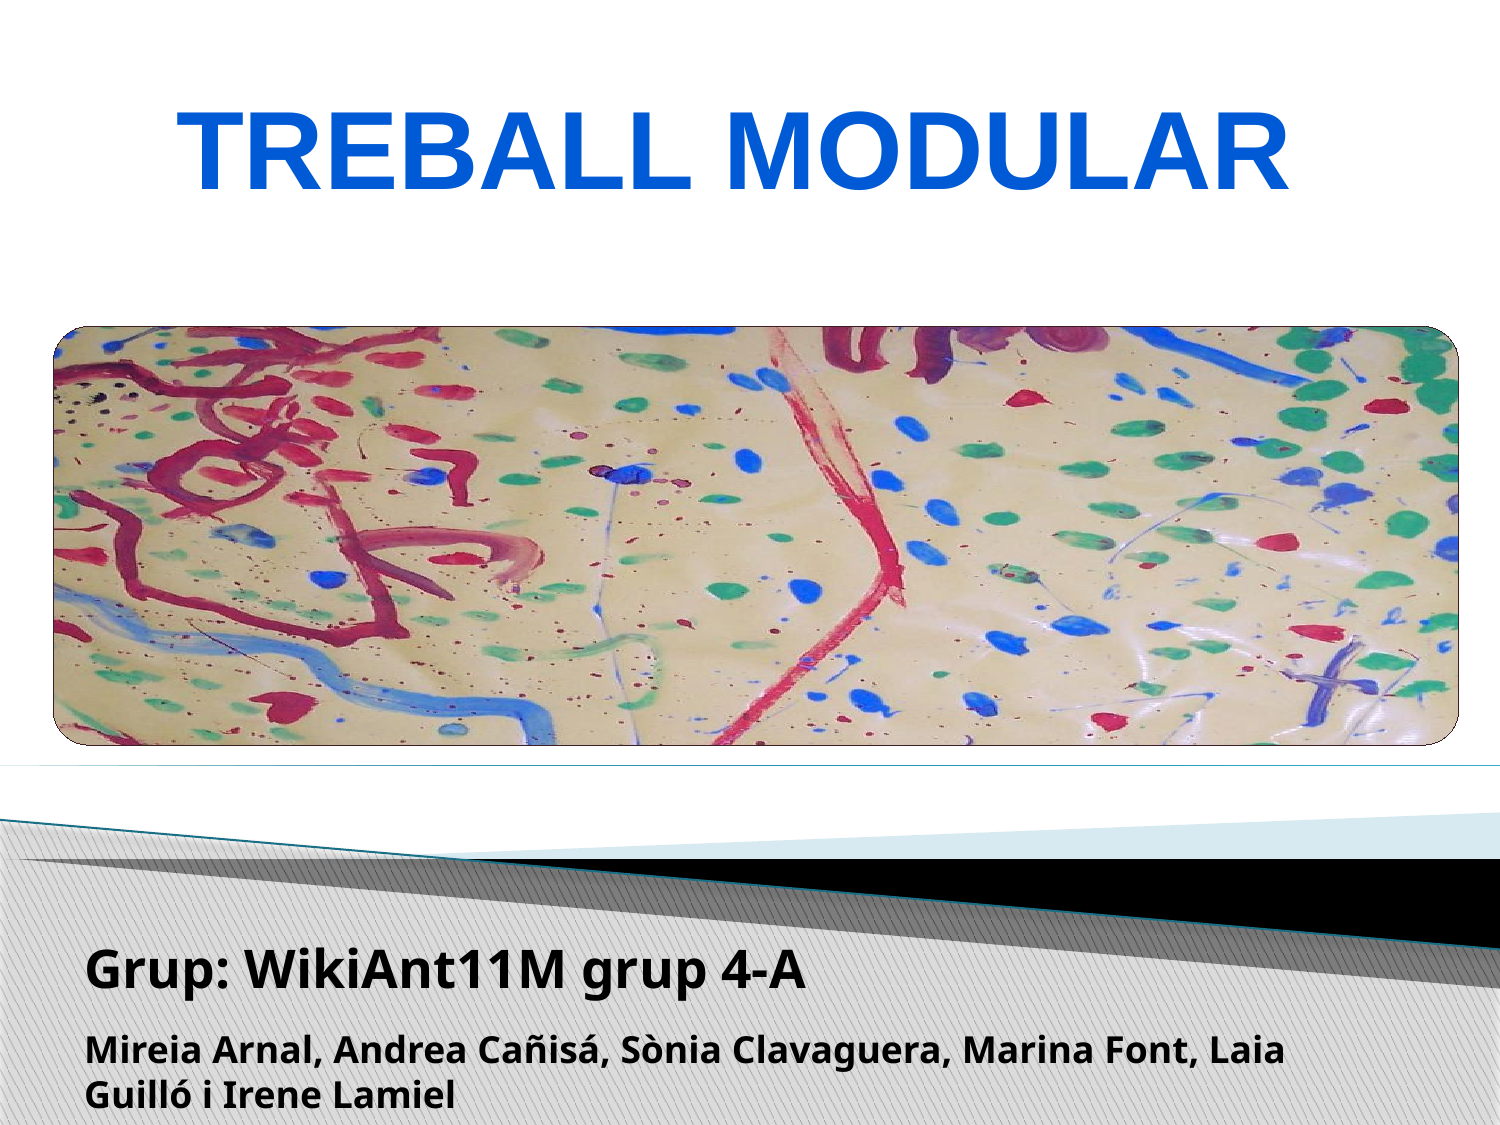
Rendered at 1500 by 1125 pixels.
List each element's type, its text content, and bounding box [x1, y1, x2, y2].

subtitle Grup: WikiAnt11M grup 4-A Mireia Arnal, Andrea Cañisá, Sònia Clavaguera, Marina Font, Laia Guilló i Irene Lamiel [76, 928, 1352, 1125]
picture [1352, 938, 1500, 989]
picture [52, 326, 1459, 746]
picture [5, 859, 1228, 928]
title Treball modular [112, 66, 1388, 326]
